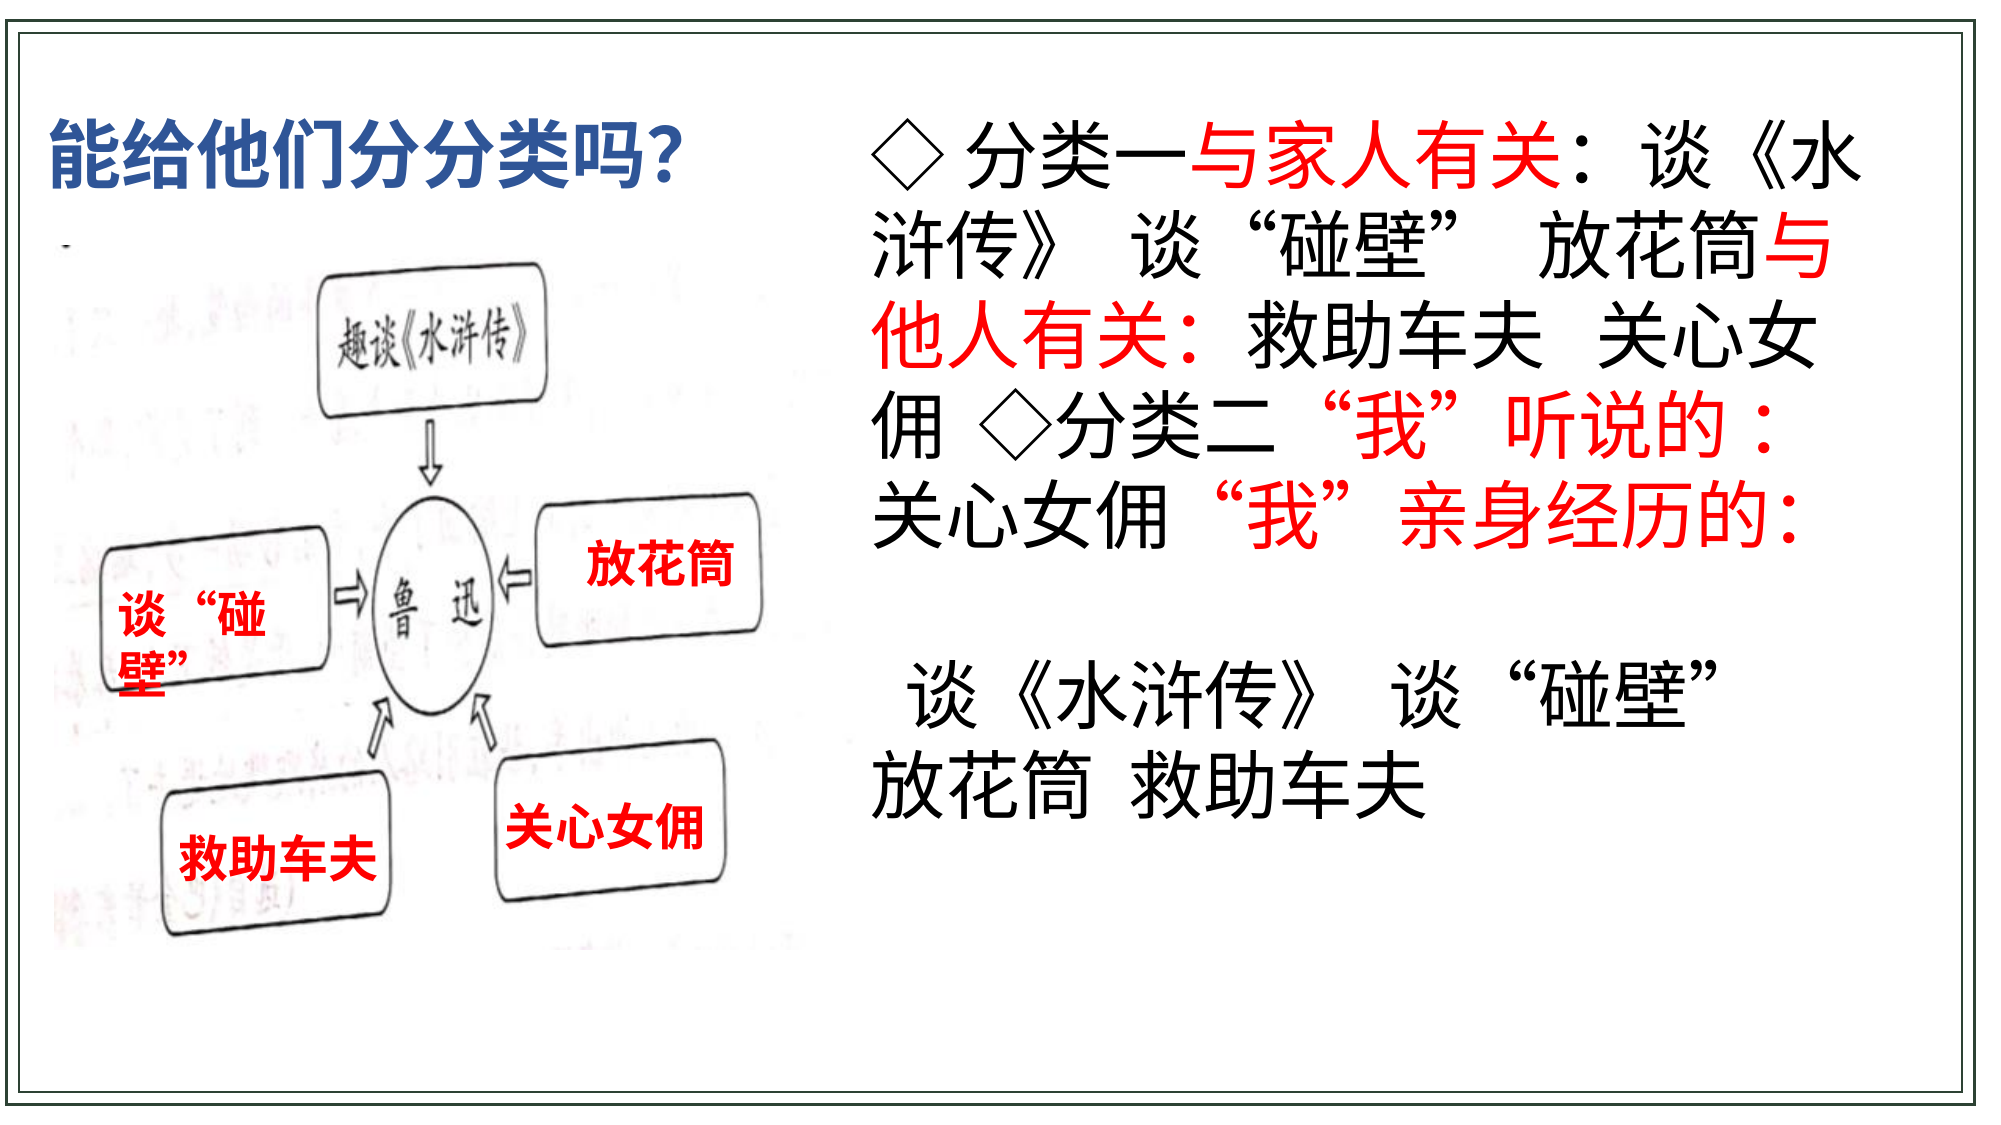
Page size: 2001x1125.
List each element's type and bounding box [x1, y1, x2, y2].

text_box [6, 20, 1975, 1105]
picture [54, 245, 856, 950]
